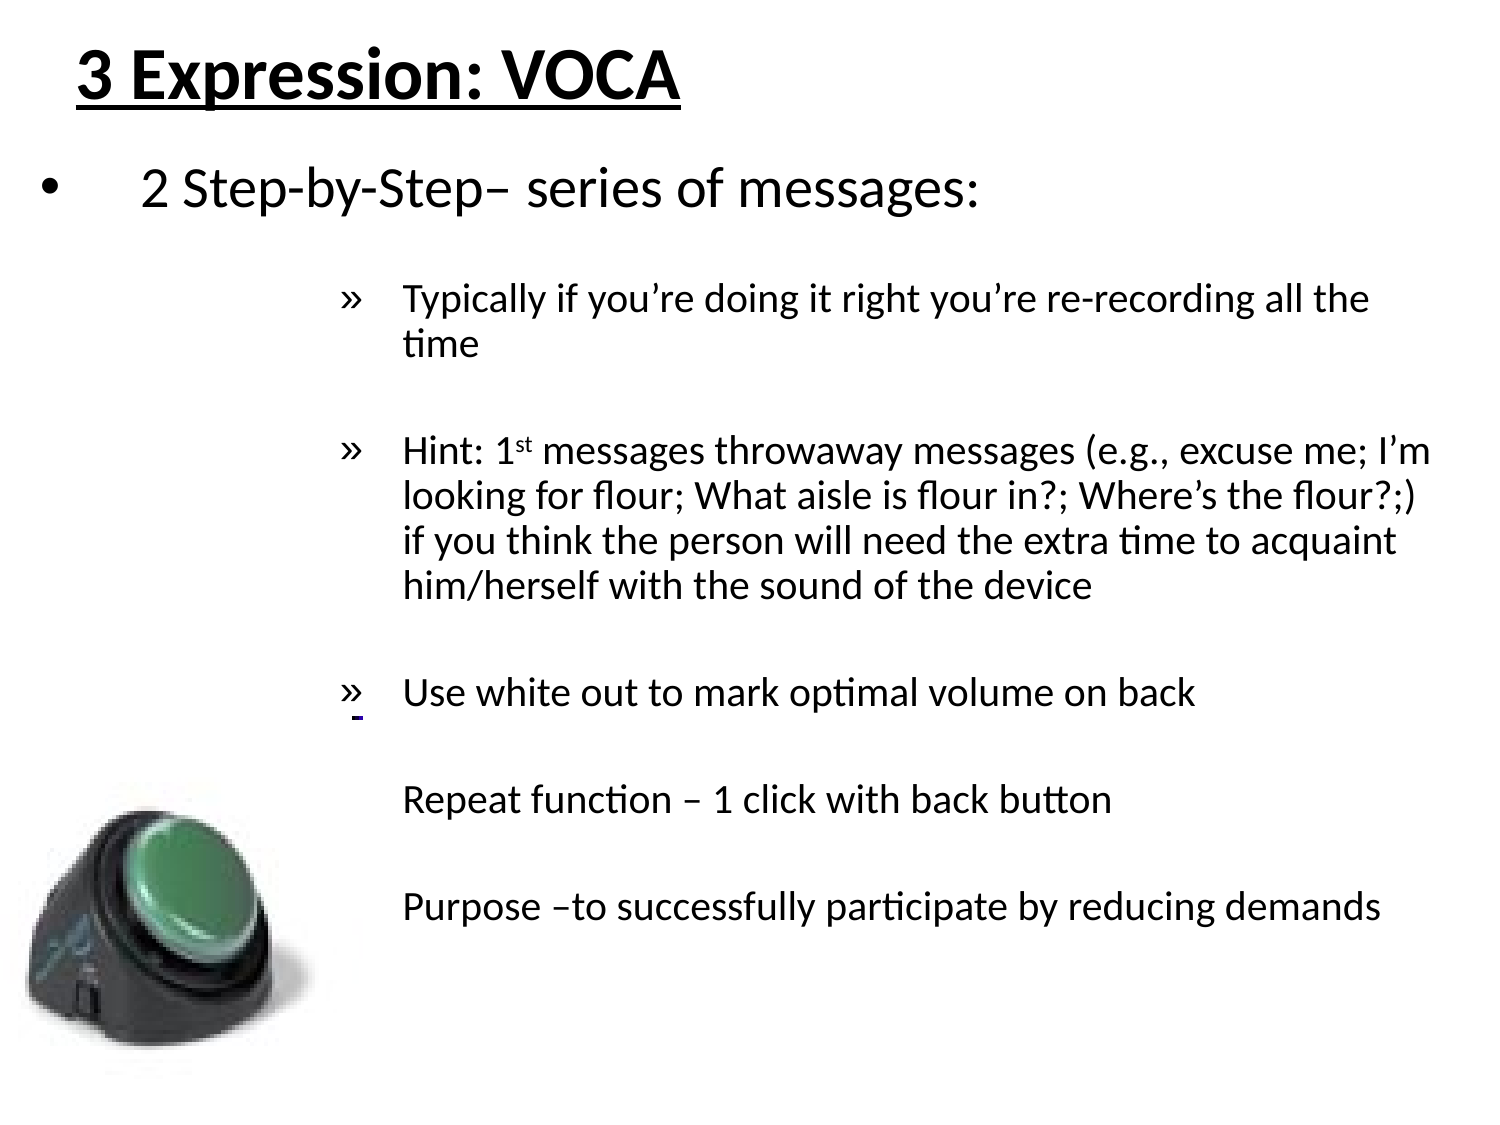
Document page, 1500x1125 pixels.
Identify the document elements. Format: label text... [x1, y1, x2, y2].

title 3 Expression: VOCA [60, 0, 1336, 149]
picture [0, 716, 363, 1121]
list 2 Step-by-Step– series of messages: Typically if you’re doing it right you’re re-recording all the time Hint: 1st messages throwaway messages (e.g., excuse me; I’m looking for flour; What aisle is flour in?; Where’s the flour?;) if you think the person will need the extra time to acquaint him/herself with the sound of the device Use white out to mark optimal volume on back Repeat function – 1 click with back button Purpose –to successfully participate by reducing demands [24, 149, 1450, 1125]
